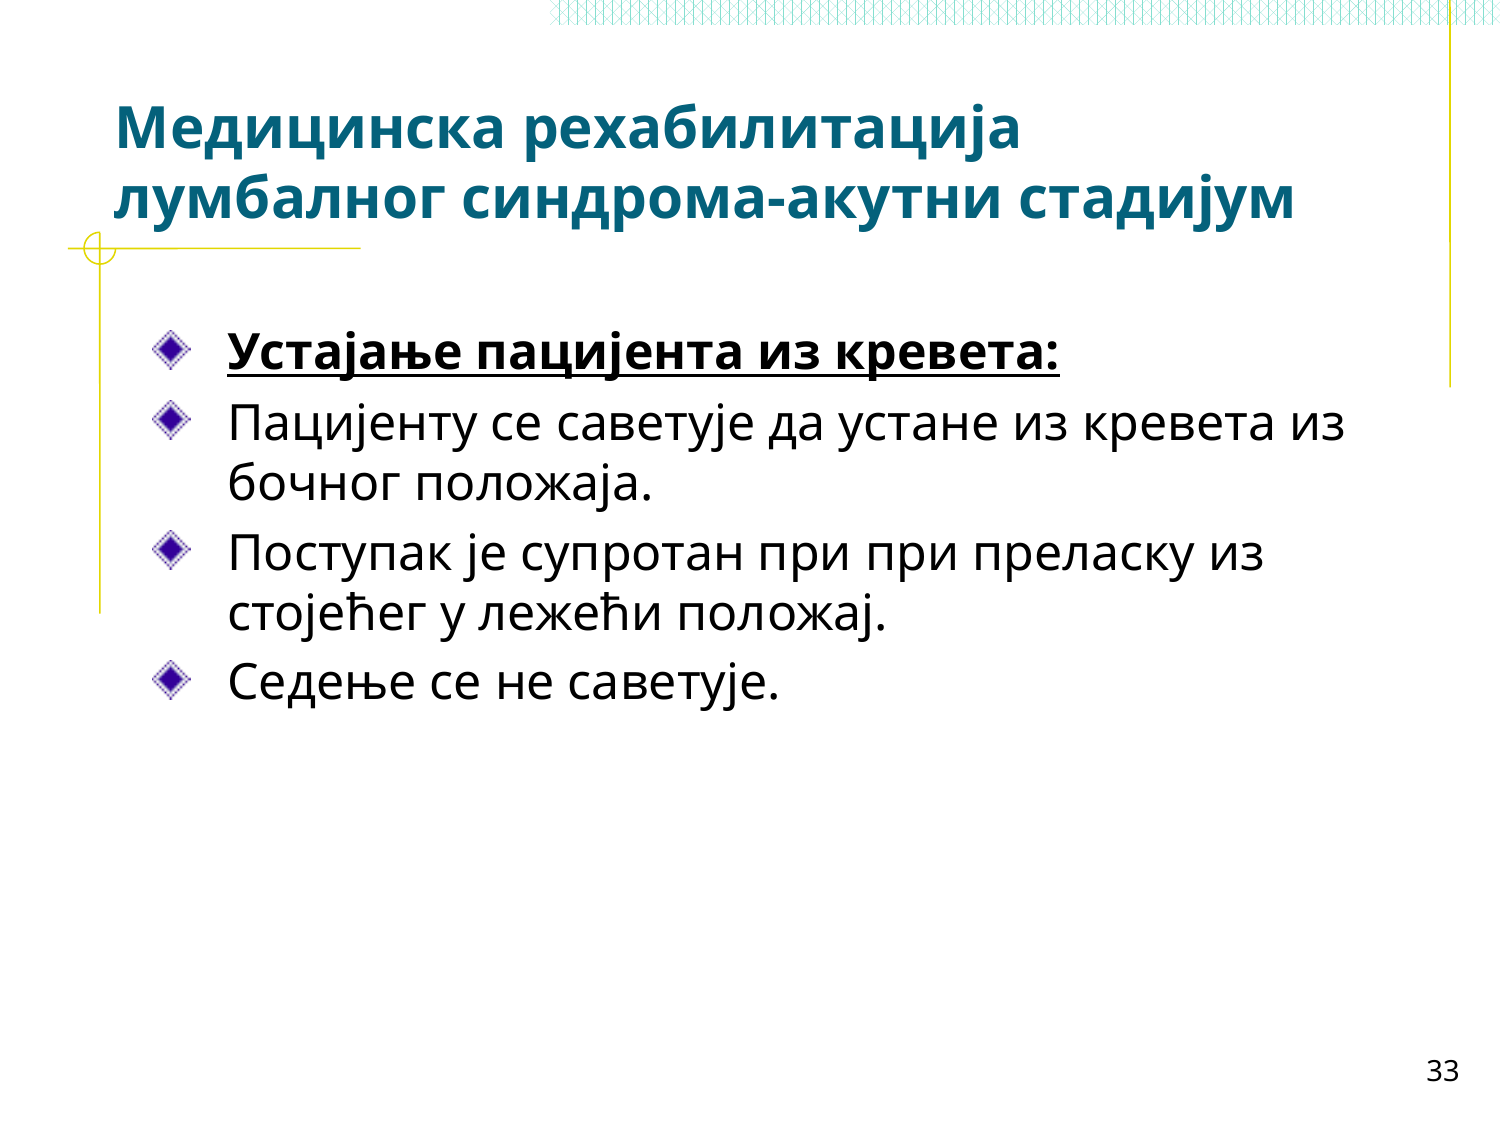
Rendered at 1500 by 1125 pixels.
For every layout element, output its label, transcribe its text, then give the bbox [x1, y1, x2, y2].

picture [152, 330, 191, 370]
picture [152, 400, 191, 440]
title Медицинска рехабилитација лумбалног синдрома-акутни стадијум [99, 49, 1376, 238]
list Устајање пацијента из кревета: Пацијенту се саветује да устане из кревета из бочног положаја. Поступак је супротан при при преласку из стојећег у лежећи положај. Седење се не саветује. [137, 312, 1413, 988]
picture [152, 530, 191, 570]
slide_number 33 [1162, 1025, 1475, 1100]
picture [152, 660, 191, 700]
